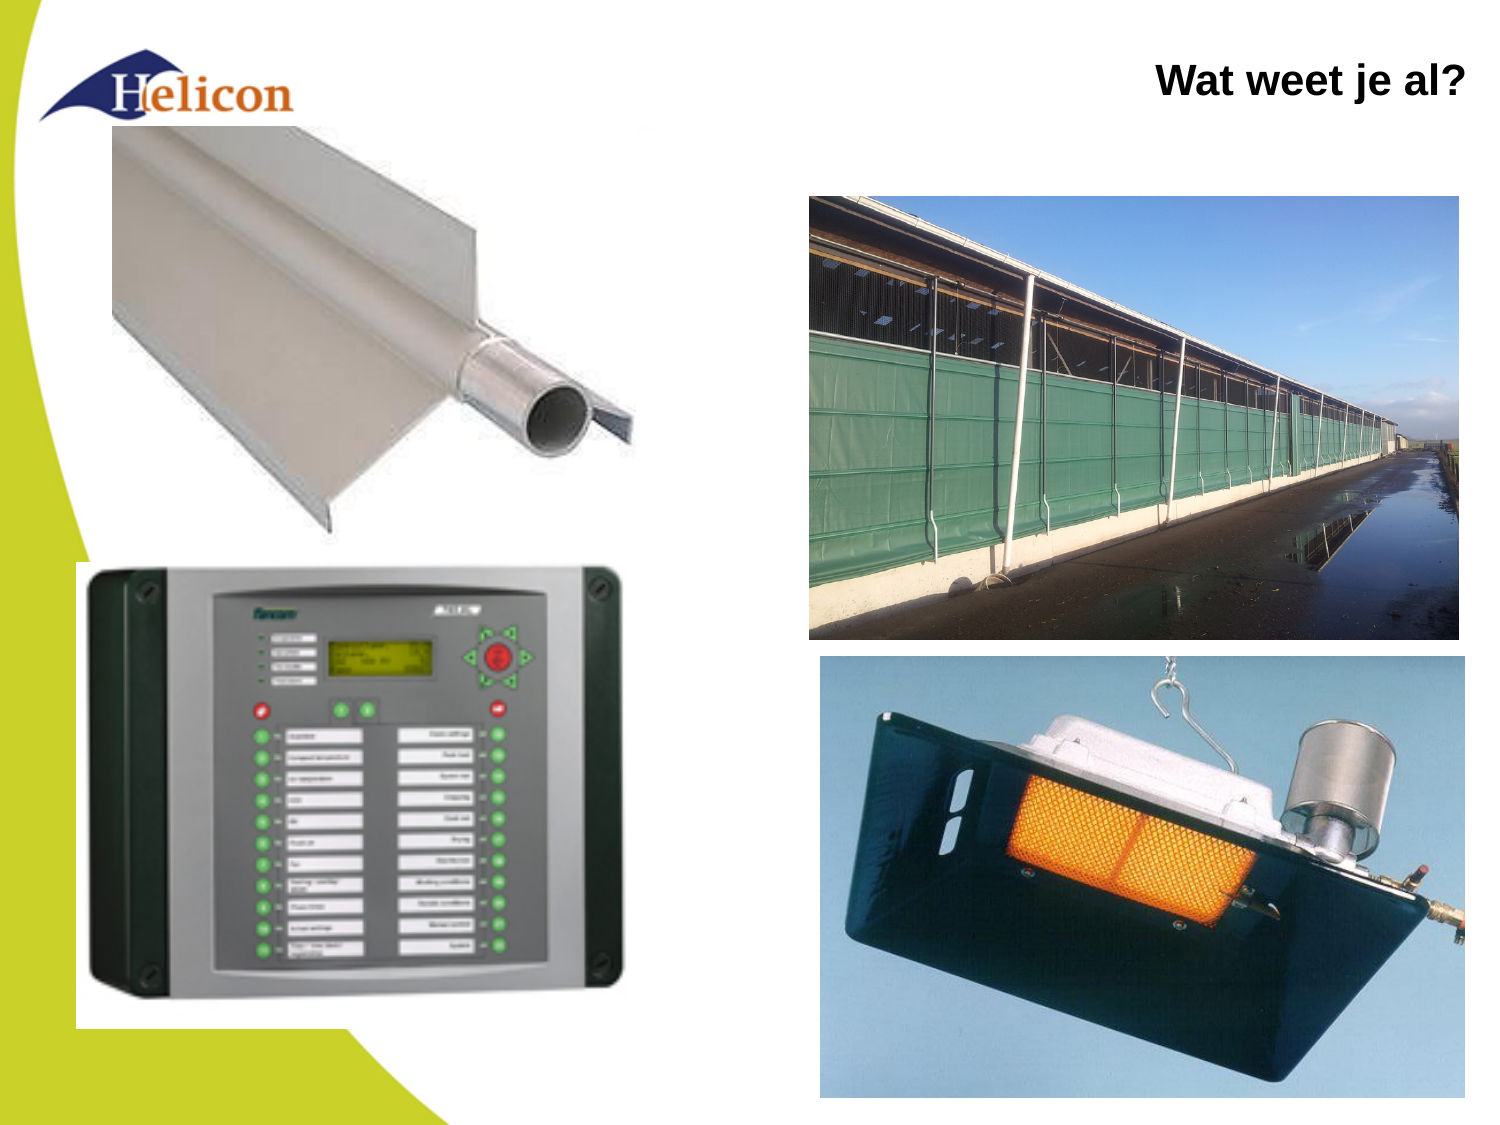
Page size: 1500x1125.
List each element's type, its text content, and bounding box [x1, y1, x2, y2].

title Wat weet je al? [132, 0, 1483, 172]
picture [0, 0, 1500, 1125]
